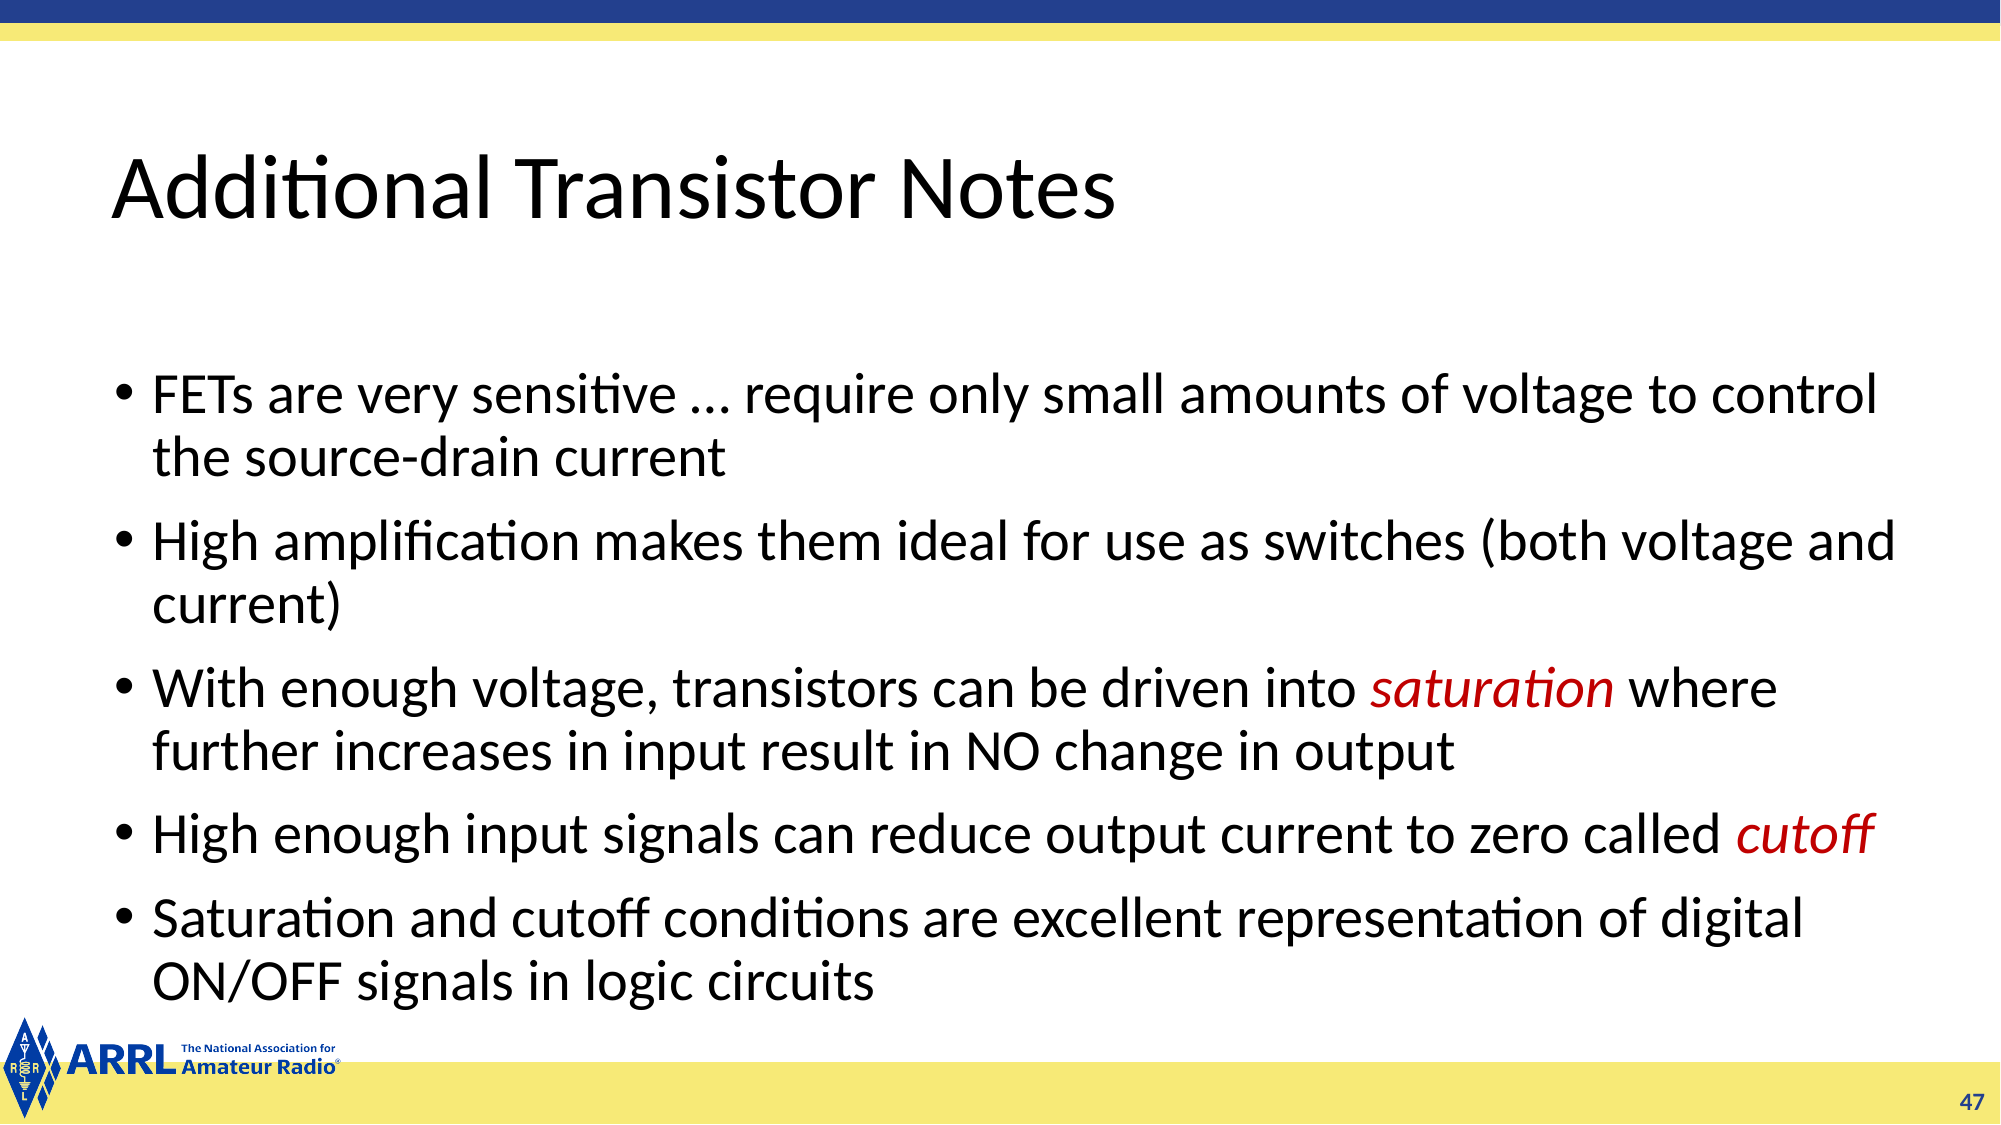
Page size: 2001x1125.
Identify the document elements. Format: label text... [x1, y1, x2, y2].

picture [1, 1015, 342, 1121]
list FETs are very sensitive … require only small amounts of voltage to control the source-drain current High amplification makes them ideal for use as switches (both voltage and current) With enough voltage, transistors can be driven into saturation where further increases in input result in NO change in output High enough input signals can reduce output current to zero called cutoff Saturation and cutoff conditions are excellent representation of digital ON/OFF signals in logic circuits [99, 355, 1950, 1050]
title Additional Transistor Notes [96, 132, 1897, 356]
